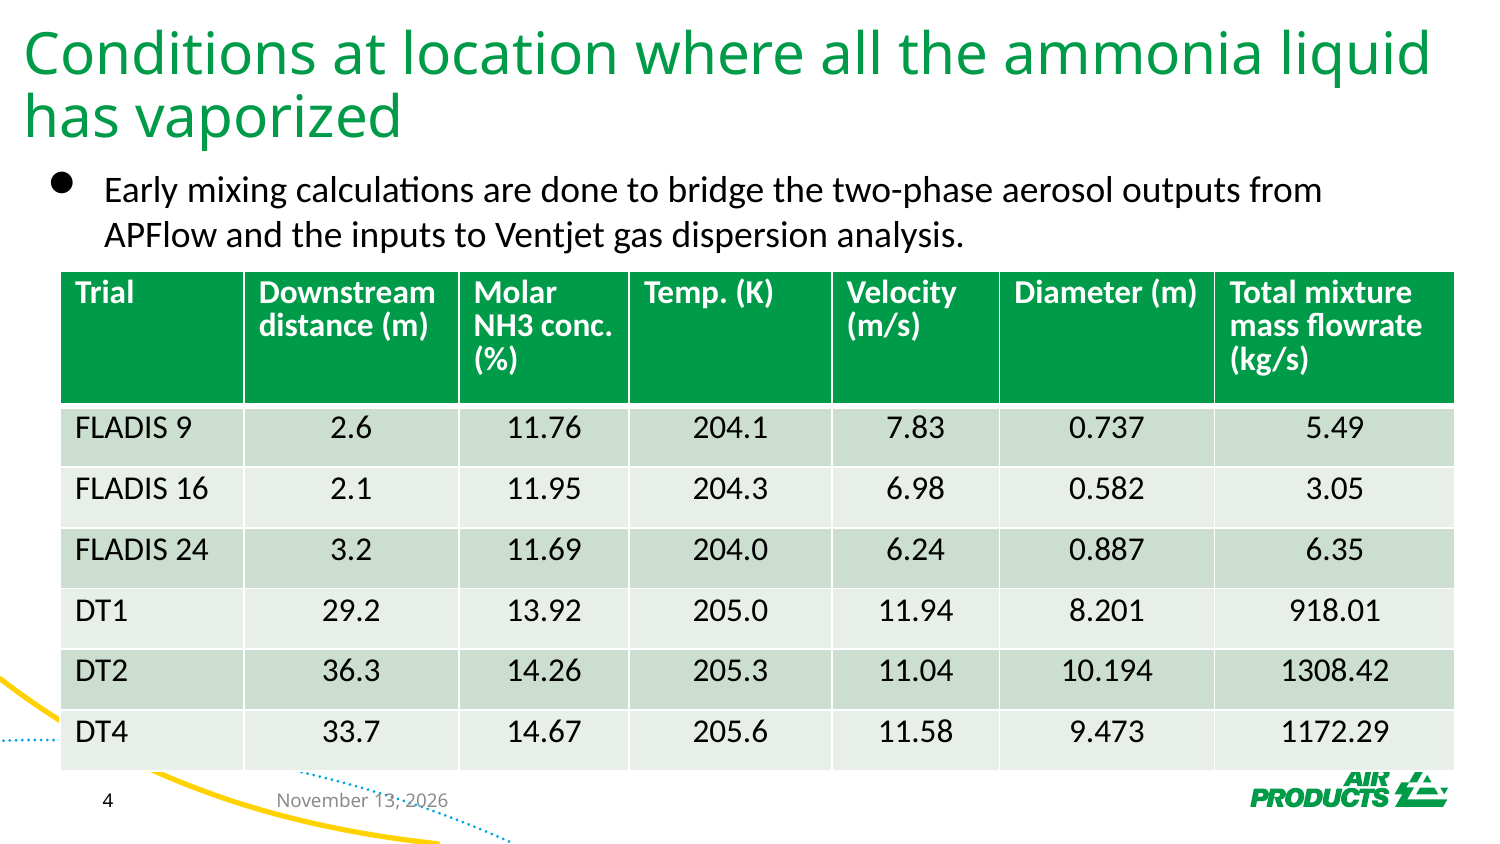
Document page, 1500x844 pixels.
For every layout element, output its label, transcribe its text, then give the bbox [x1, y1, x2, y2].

table_cell 204.3 [630, 468, 831, 527]
table_cell 29.2 [245, 589, 458, 648]
table_cell 11.04 [833, 650, 999, 709]
title Conditions at location where all the ammonia liquid has vaporized [15, 0, 1500, 159]
table_cell 7.83 [833, 409, 999, 466]
table_cell 6.98 [833, 468, 999, 527]
table_cell 2.1 [245, 468, 458, 527]
table_cell 11.95 [460, 468, 628, 527]
table_cell DT2 [61, 650, 243, 709]
table_cell 205.3 [630, 650, 831, 709]
table_cell 36.3 [245, 650, 458, 709]
table_cell FLADIS 9 [61, 409, 243, 466]
table_cell 1308.42 [1215, 650, 1454, 709]
table_cell 14.26 [460, 650, 628, 709]
table_cell 10.194 [1000, 650, 1214, 709]
table_cell 6.24 [833, 529, 999, 588]
table_cell 0.887 [1000, 529, 1214, 588]
table_cell 8.201 [1000, 589, 1214, 648]
table_cell 204.1 [630, 409, 831, 466]
table_header Diameter (m) [1000, 272, 1214, 403]
table_cell 1172.29 [1215, 711, 1454, 770]
table_cell DT4 [61, 711, 243, 770]
table_cell 205.6 [630, 711, 831, 770]
table_header Velocity (m/s) [833, 272, 999, 403]
slide_number 4 [87, 772, 331, 832]
table_cell 11.76 [460, 409, 628, 466]
table_cell 0.582 [1000, 468, 1214, 527]
table_cell 11.69 [460, 529, 628, 588]
table_cell 11.94 [833, 589, 999, 648]
table_header Trial [61, 272, 243, 403]
table_cell 3.05 [1215, 468, 1454, 527]
table_cell 11.58 [833, 711, 999, 770]
table_cell 0.737 [1000, 409, 1214, 466]
text_box Early mixing calculations are done to bridge the two-phase aerosol outputs from APFlow and the inputs to Ventjet gas dispersion analysis. [33, 157, 1415, 263]
table_cell FLADIS 16 [61, 468, 243, 527]
table_cell 3.2 [245, 529, 458, 588]
table_cell DT1 [61, 589, 243, 648]
table_cell 6.35 [1215, 529, 1454, 588]
table_cell 205.0 [630, 589, 831, 648]
table_header Molar NH3 conc. (%) [460, 272, 628, 403]
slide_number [331, 772, 510, 832]
table_cell 918.01 [1215, 589, 1454, 648]
table_cell 33.7 [245, 711, 458, 770]
table_header Temp. (K) [630, 272, 831, 403]
table_cell 9.473 [1000, 711, 1214, 770]
table_cell 14.67 [460, 711, 628, 770]
table_cell FLADIS 24 [61, 529, 243, 588]
table_header Total mixture mass flowrate (kg/s) [1215, 272, 1454, 403]
table_cell 2.6 [245, 409, 458, 466]
table_cell 13.92 [460, 589, 628, 648]
table_cell 5.49 [1215, 409, 1454, 466]
table_header Downstream distance (m) [245, 272, 458, 403]
table_cell 204.0 [630, 529, 831, 588]
